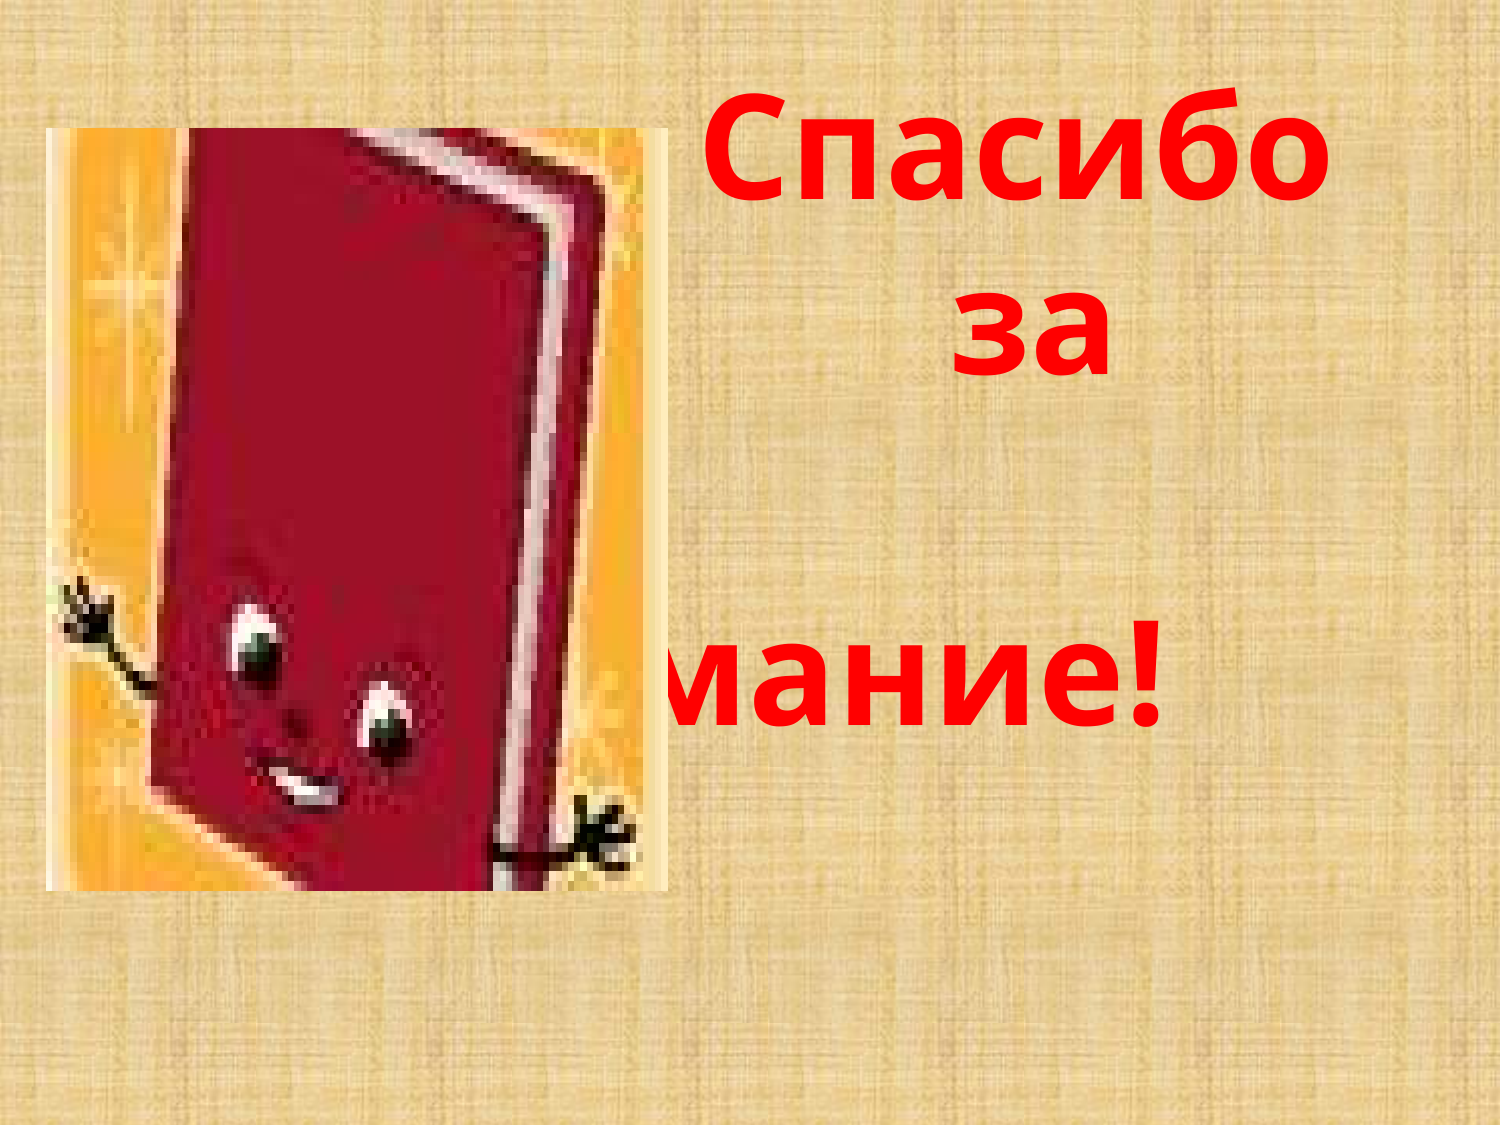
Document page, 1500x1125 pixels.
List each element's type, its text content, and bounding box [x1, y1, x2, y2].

title Спасибо за внимание! [74, 44, 1426, 763]
picture [0, 0, 1500, 1125]
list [46, 128, 669, 891]
